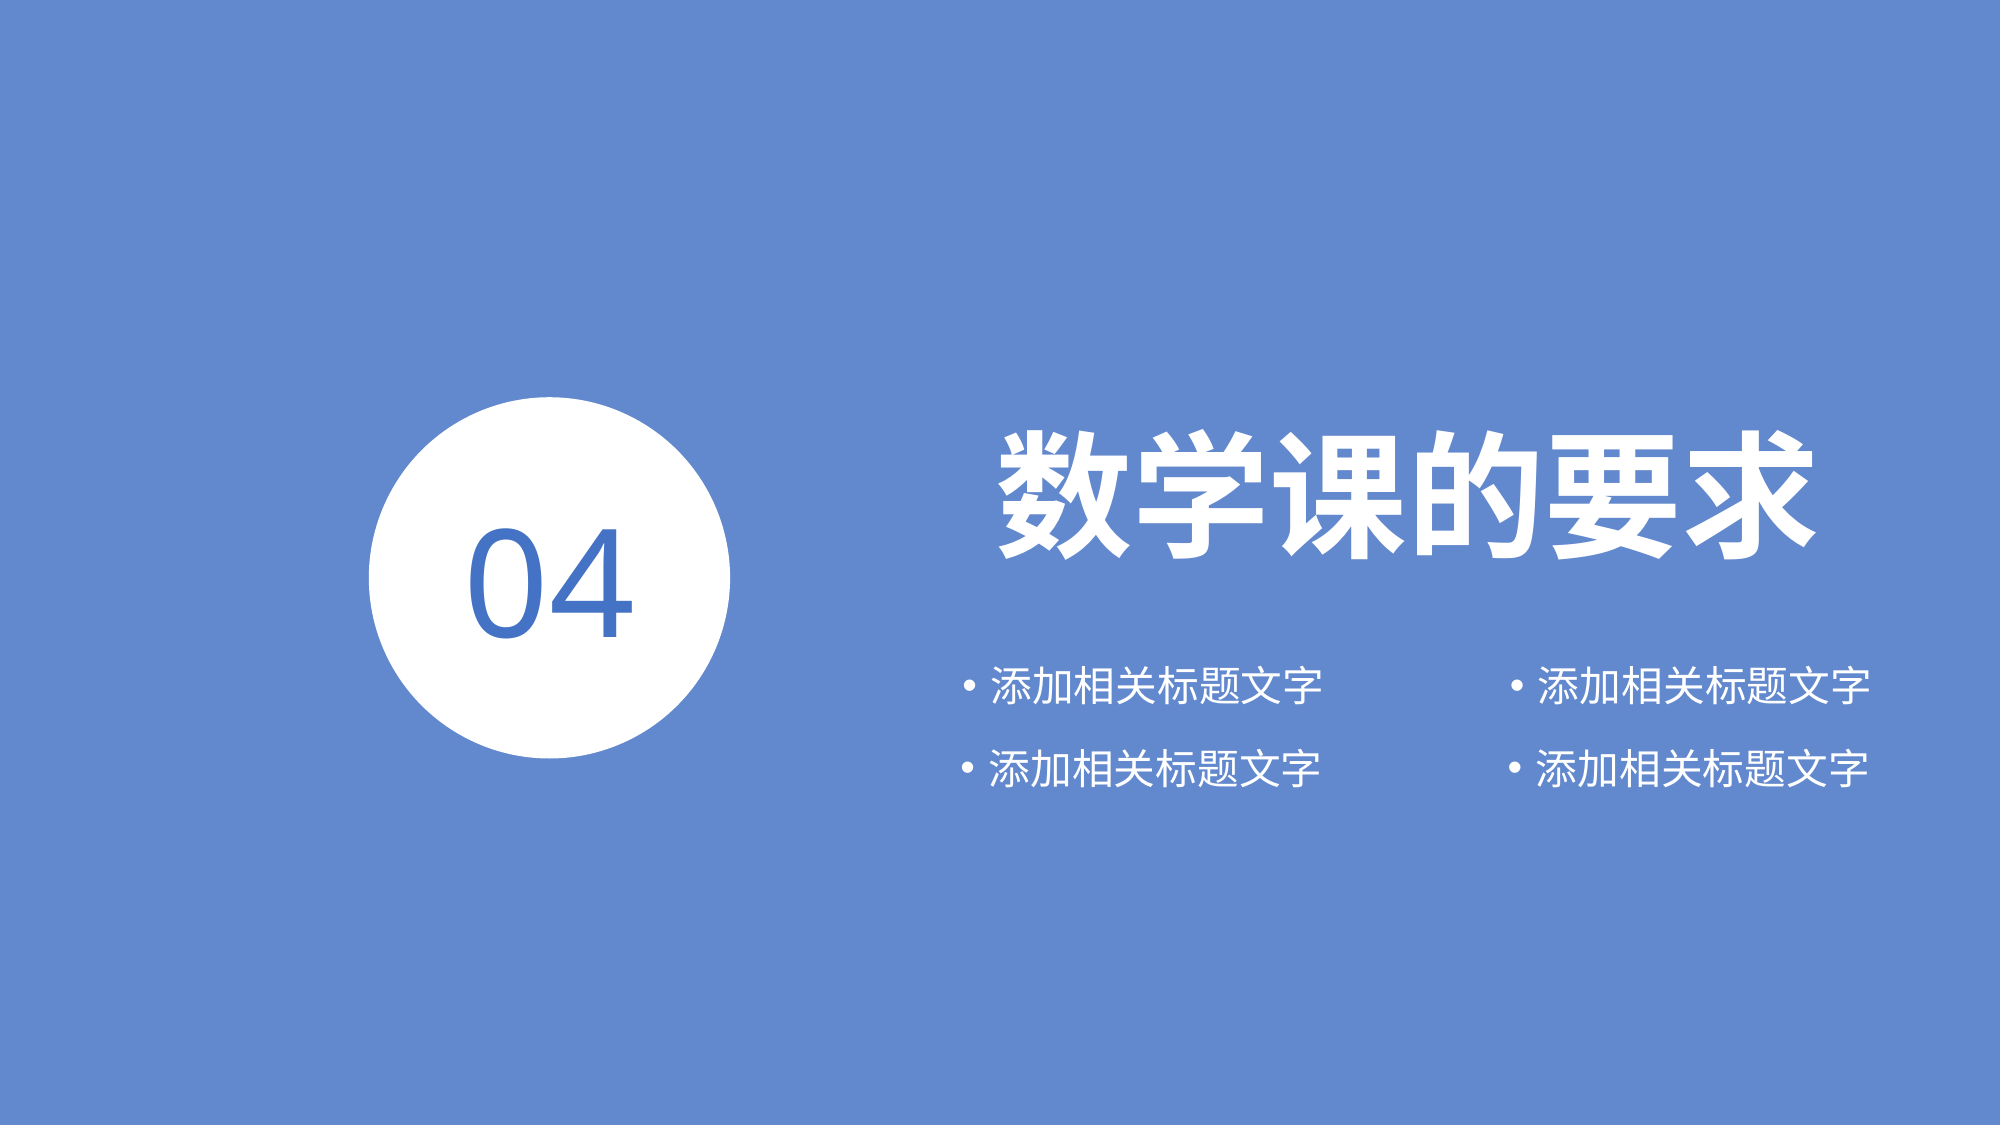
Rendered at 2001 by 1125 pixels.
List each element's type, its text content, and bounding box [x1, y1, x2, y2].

text_box 添加相关标题文字 [962, 660, 1325, 711]
text_box 04 [367, 396, 732, 760]
text_box 添加相关标题文字 [1507, 742, 1870, 793]
text_box 添加相关标题文字 [960, 742, 1323, 793]
text_box 添加相关标题文字 [1509, 660, 1872, 711]
text_box [0, 0, 2000, 1125]
